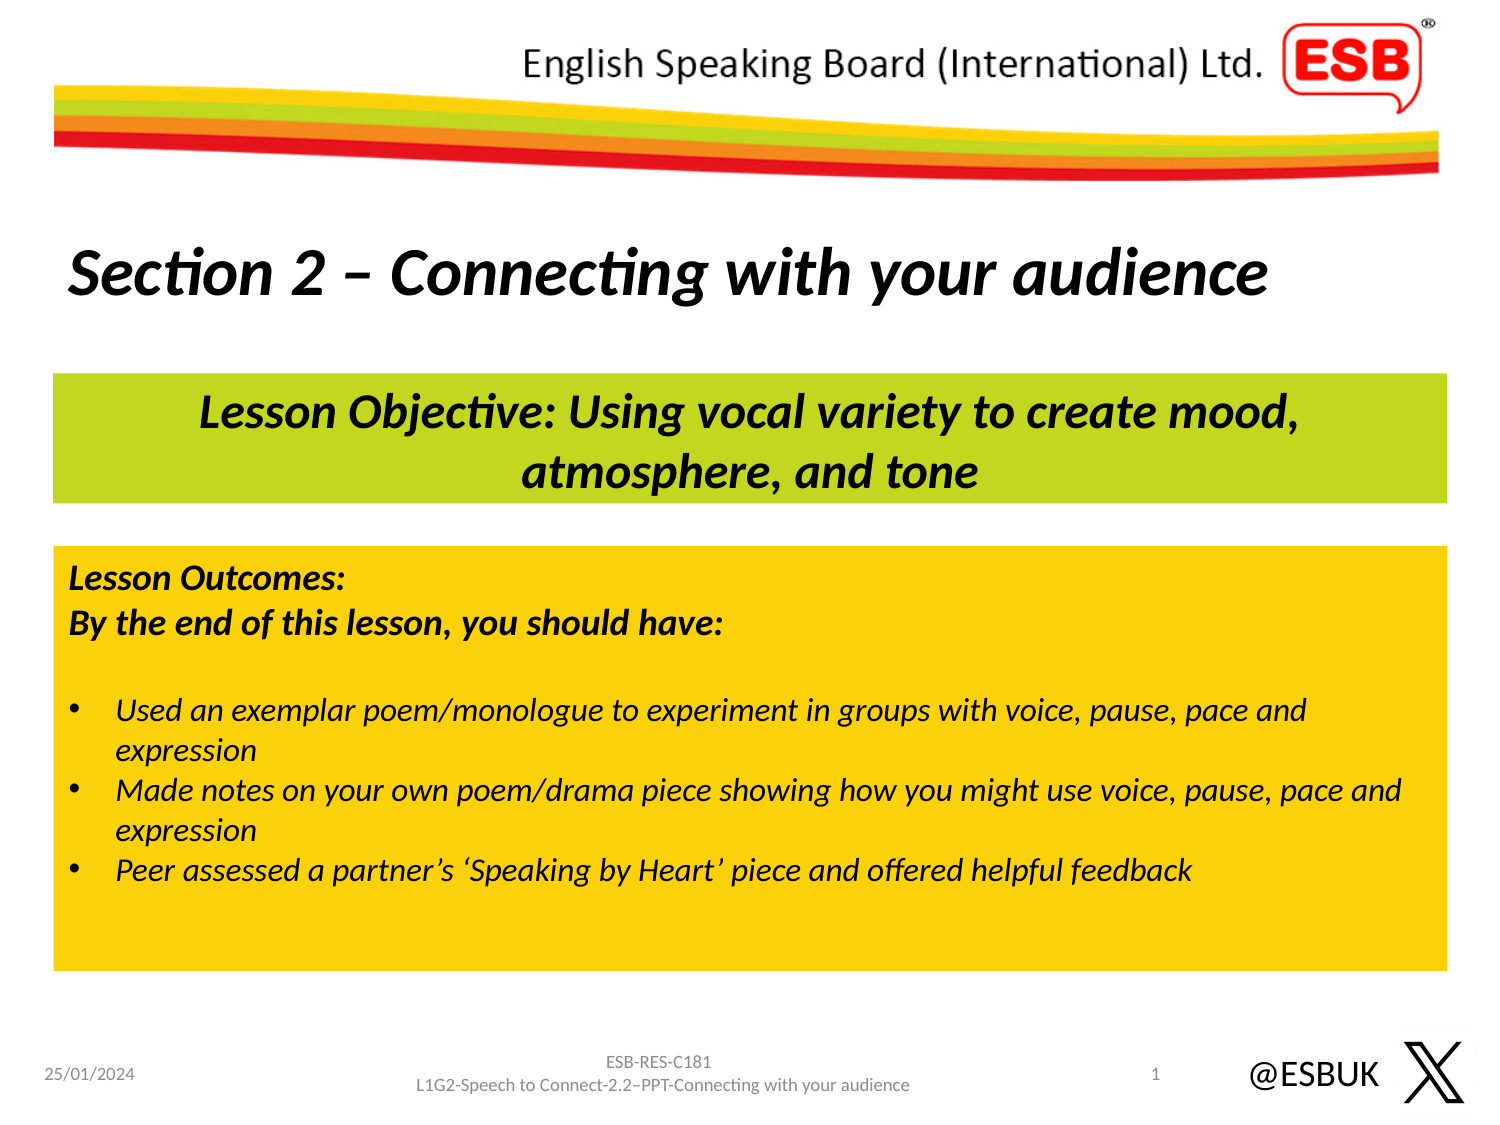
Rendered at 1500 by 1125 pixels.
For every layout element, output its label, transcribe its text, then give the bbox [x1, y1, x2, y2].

slide_number 1 [930, 1042, 1176, 1103]
footer ESB-RES-C181 L1G2-Speech to Connect-2.2–PPT-Connecting with your audience [395, 1042, 930, 1103]
picture [1395, 1029, 1476, 1116]
text_box Section 2 – Connecting with your audience [53, 208, 1436, 338]
picture [0, 0, 1500, 189]
text_box Lesson Outcomes: By the end of this lesson, you should have: Used an exemplar poem/monologue to experiment in groups with voice, pause, pace and expression Made notes on your own poem/drama piece showing how you might use voice, pause, pace and expression Peer assessed a partner’s ‘Speaking by Heart’ piece and offered helpful feedback [52, 545, 1448, 972]
text_box Lesson Objective: Using vocal variety to create mood, atmosphere, and tone [52, 372, 1448, 504]
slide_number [29, 1042, 367, 1103]
